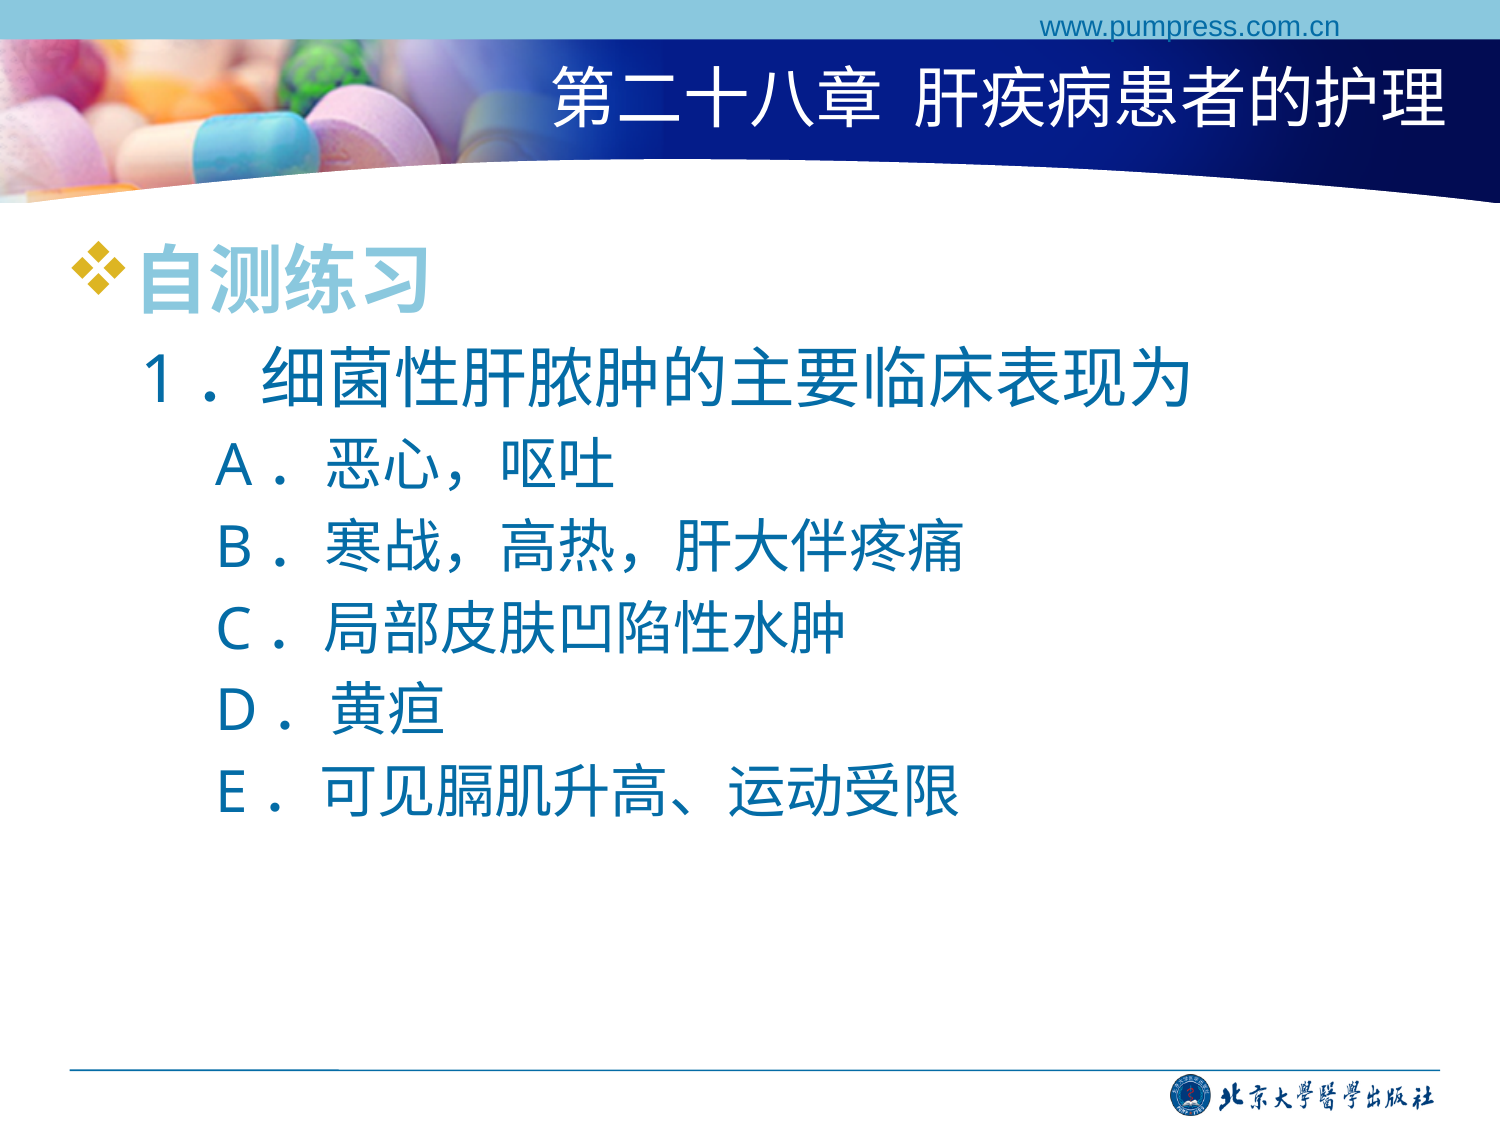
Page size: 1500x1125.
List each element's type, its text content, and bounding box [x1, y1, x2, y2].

slide_number www.pumpress.com.cn [1025, 0, 1463, 38]
title 第二十八章 肝疾病患者的护理 [137, 49, 1463, 143]
list 自测练习 1．细菌性肝脓肿的主要临床表现为 A．恶心，呕吐 B．寒战，高热，肝大伴疼痛 C．局部皮肤凹陷性水肿 D．黄疸 E．可见膈肌升高、运动受限 [49, 224, 1463, 1026]
picture [1170, 1074, 1436, 1118]
picture [0, 40, 1500, 203]
